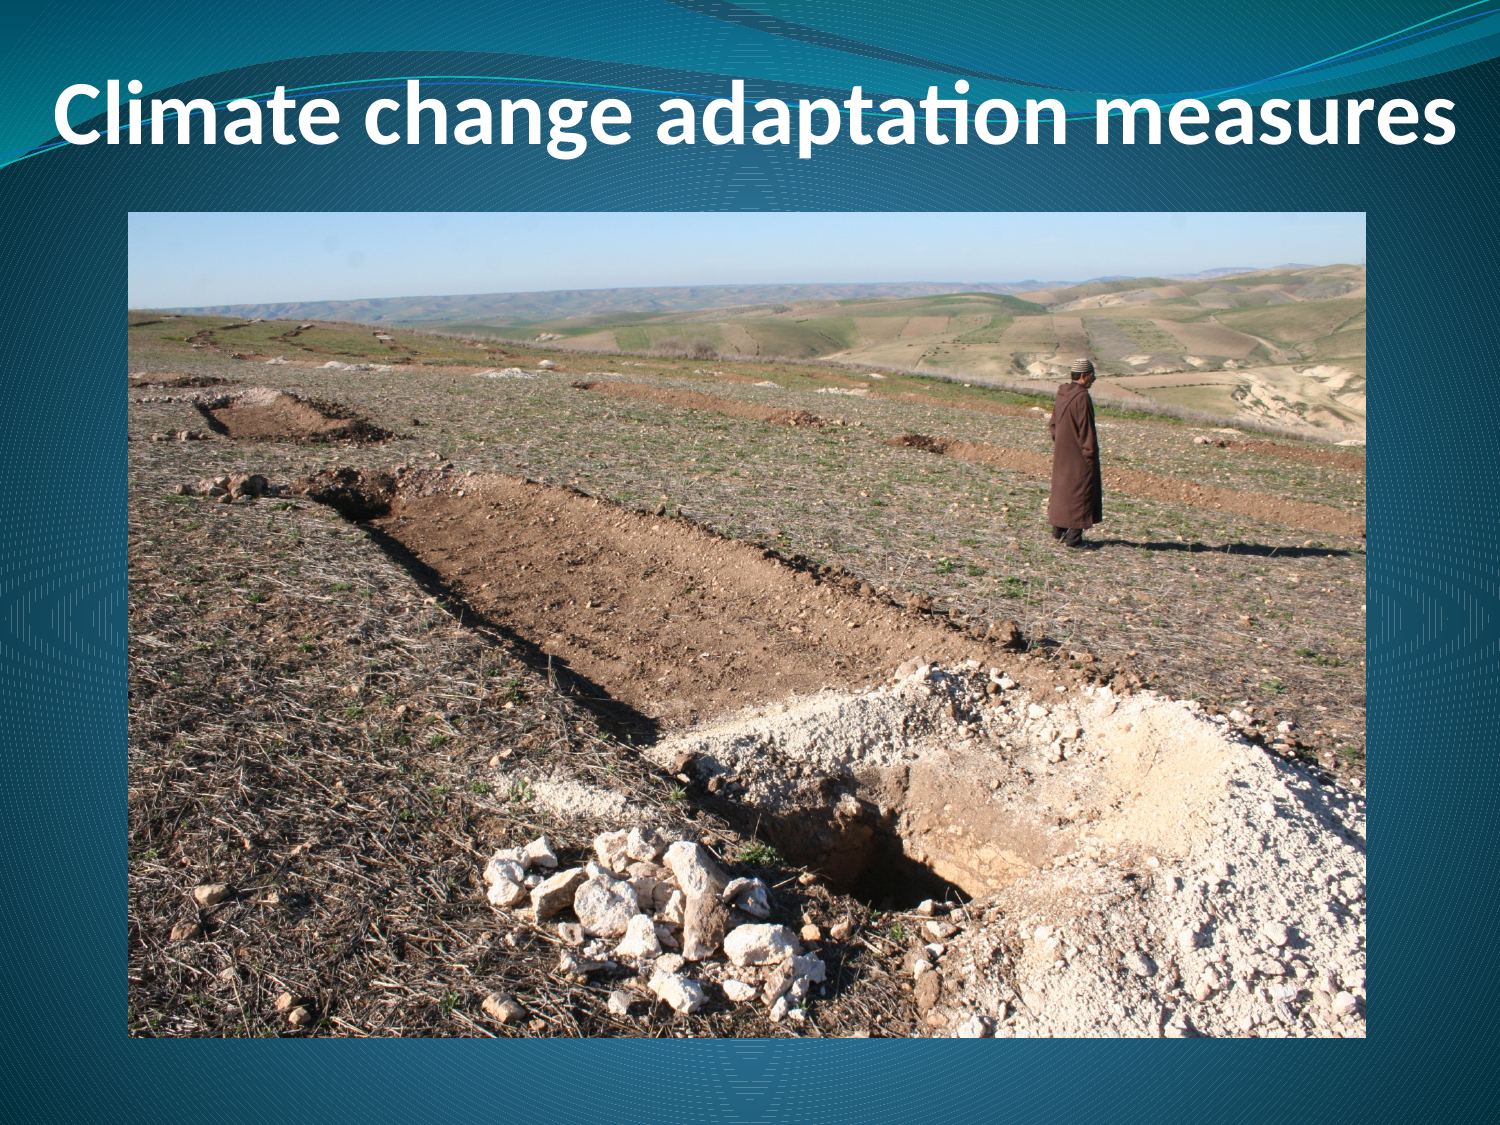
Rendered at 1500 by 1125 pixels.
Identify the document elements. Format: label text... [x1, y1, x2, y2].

picture [128, 212, 1367, 1038]
title Climate change adaptation measures [37, 37, 1463, 163]
